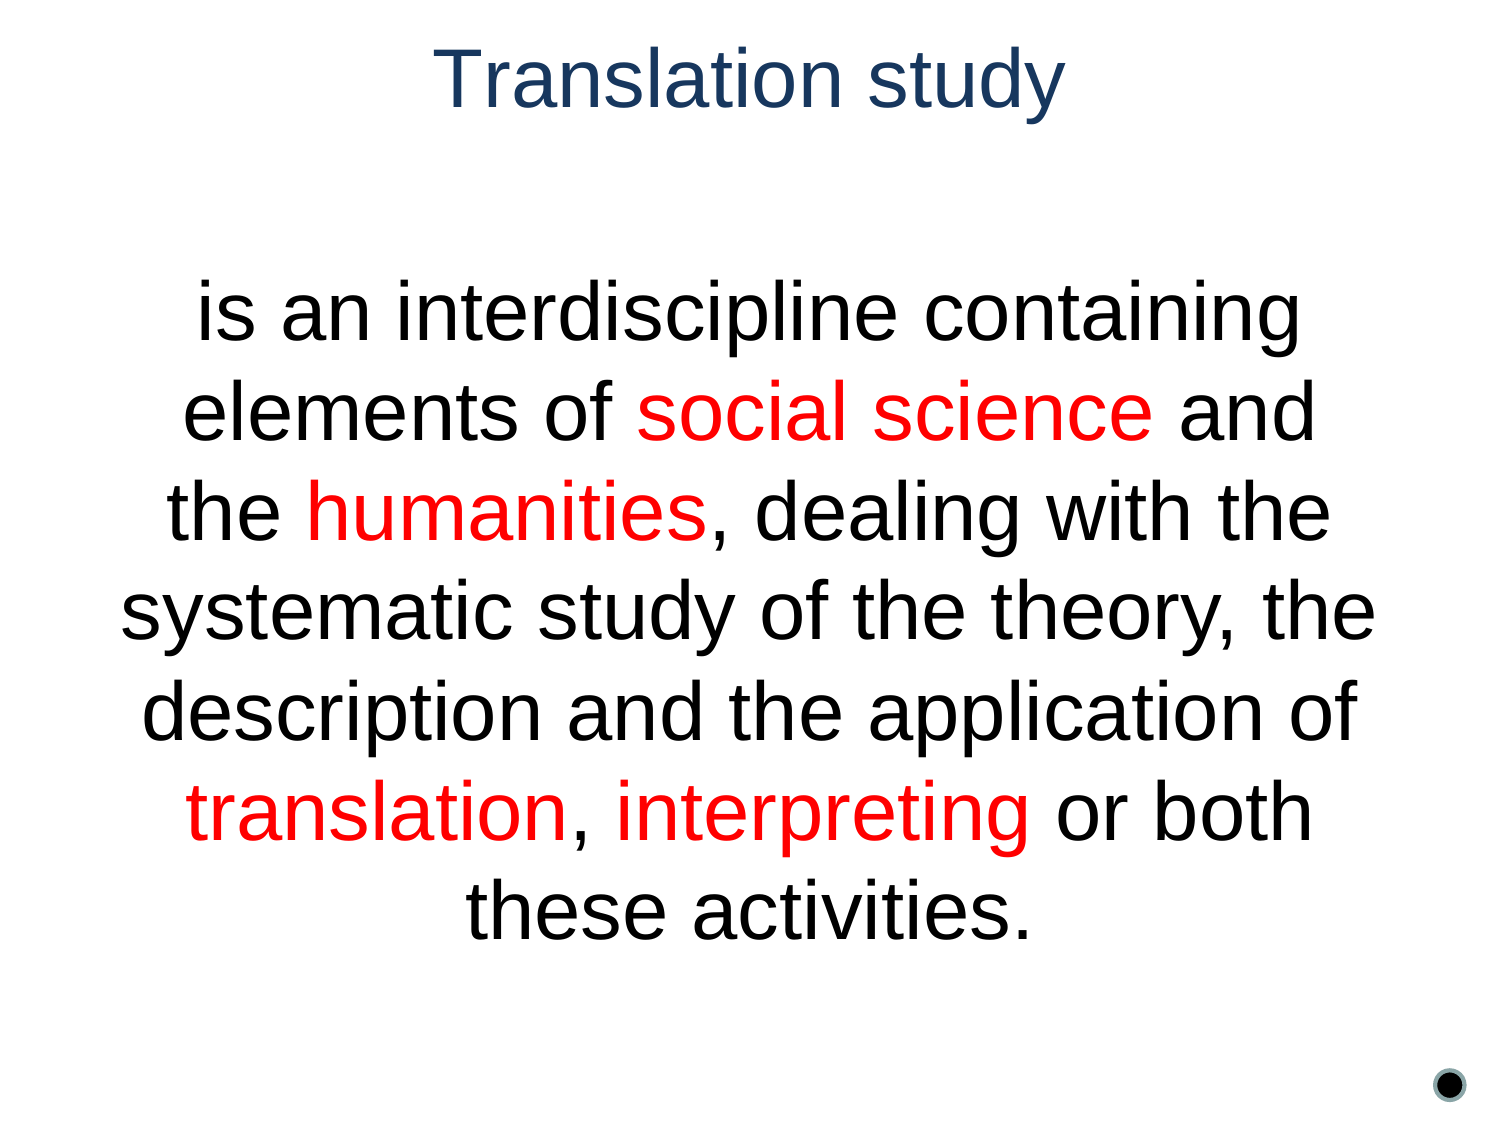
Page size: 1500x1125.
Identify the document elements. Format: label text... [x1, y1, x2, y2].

text_box [1433, 1068, 1467, 1103]
text_box is an interdiscipline containing elements of social science and the humanities, dealing with the systematic study of the theory, the description and the application of translation, interpreting or both these activities. [98, 188, 1402, 1025]
text_box Translation study [0, 0, 1500, 151]
